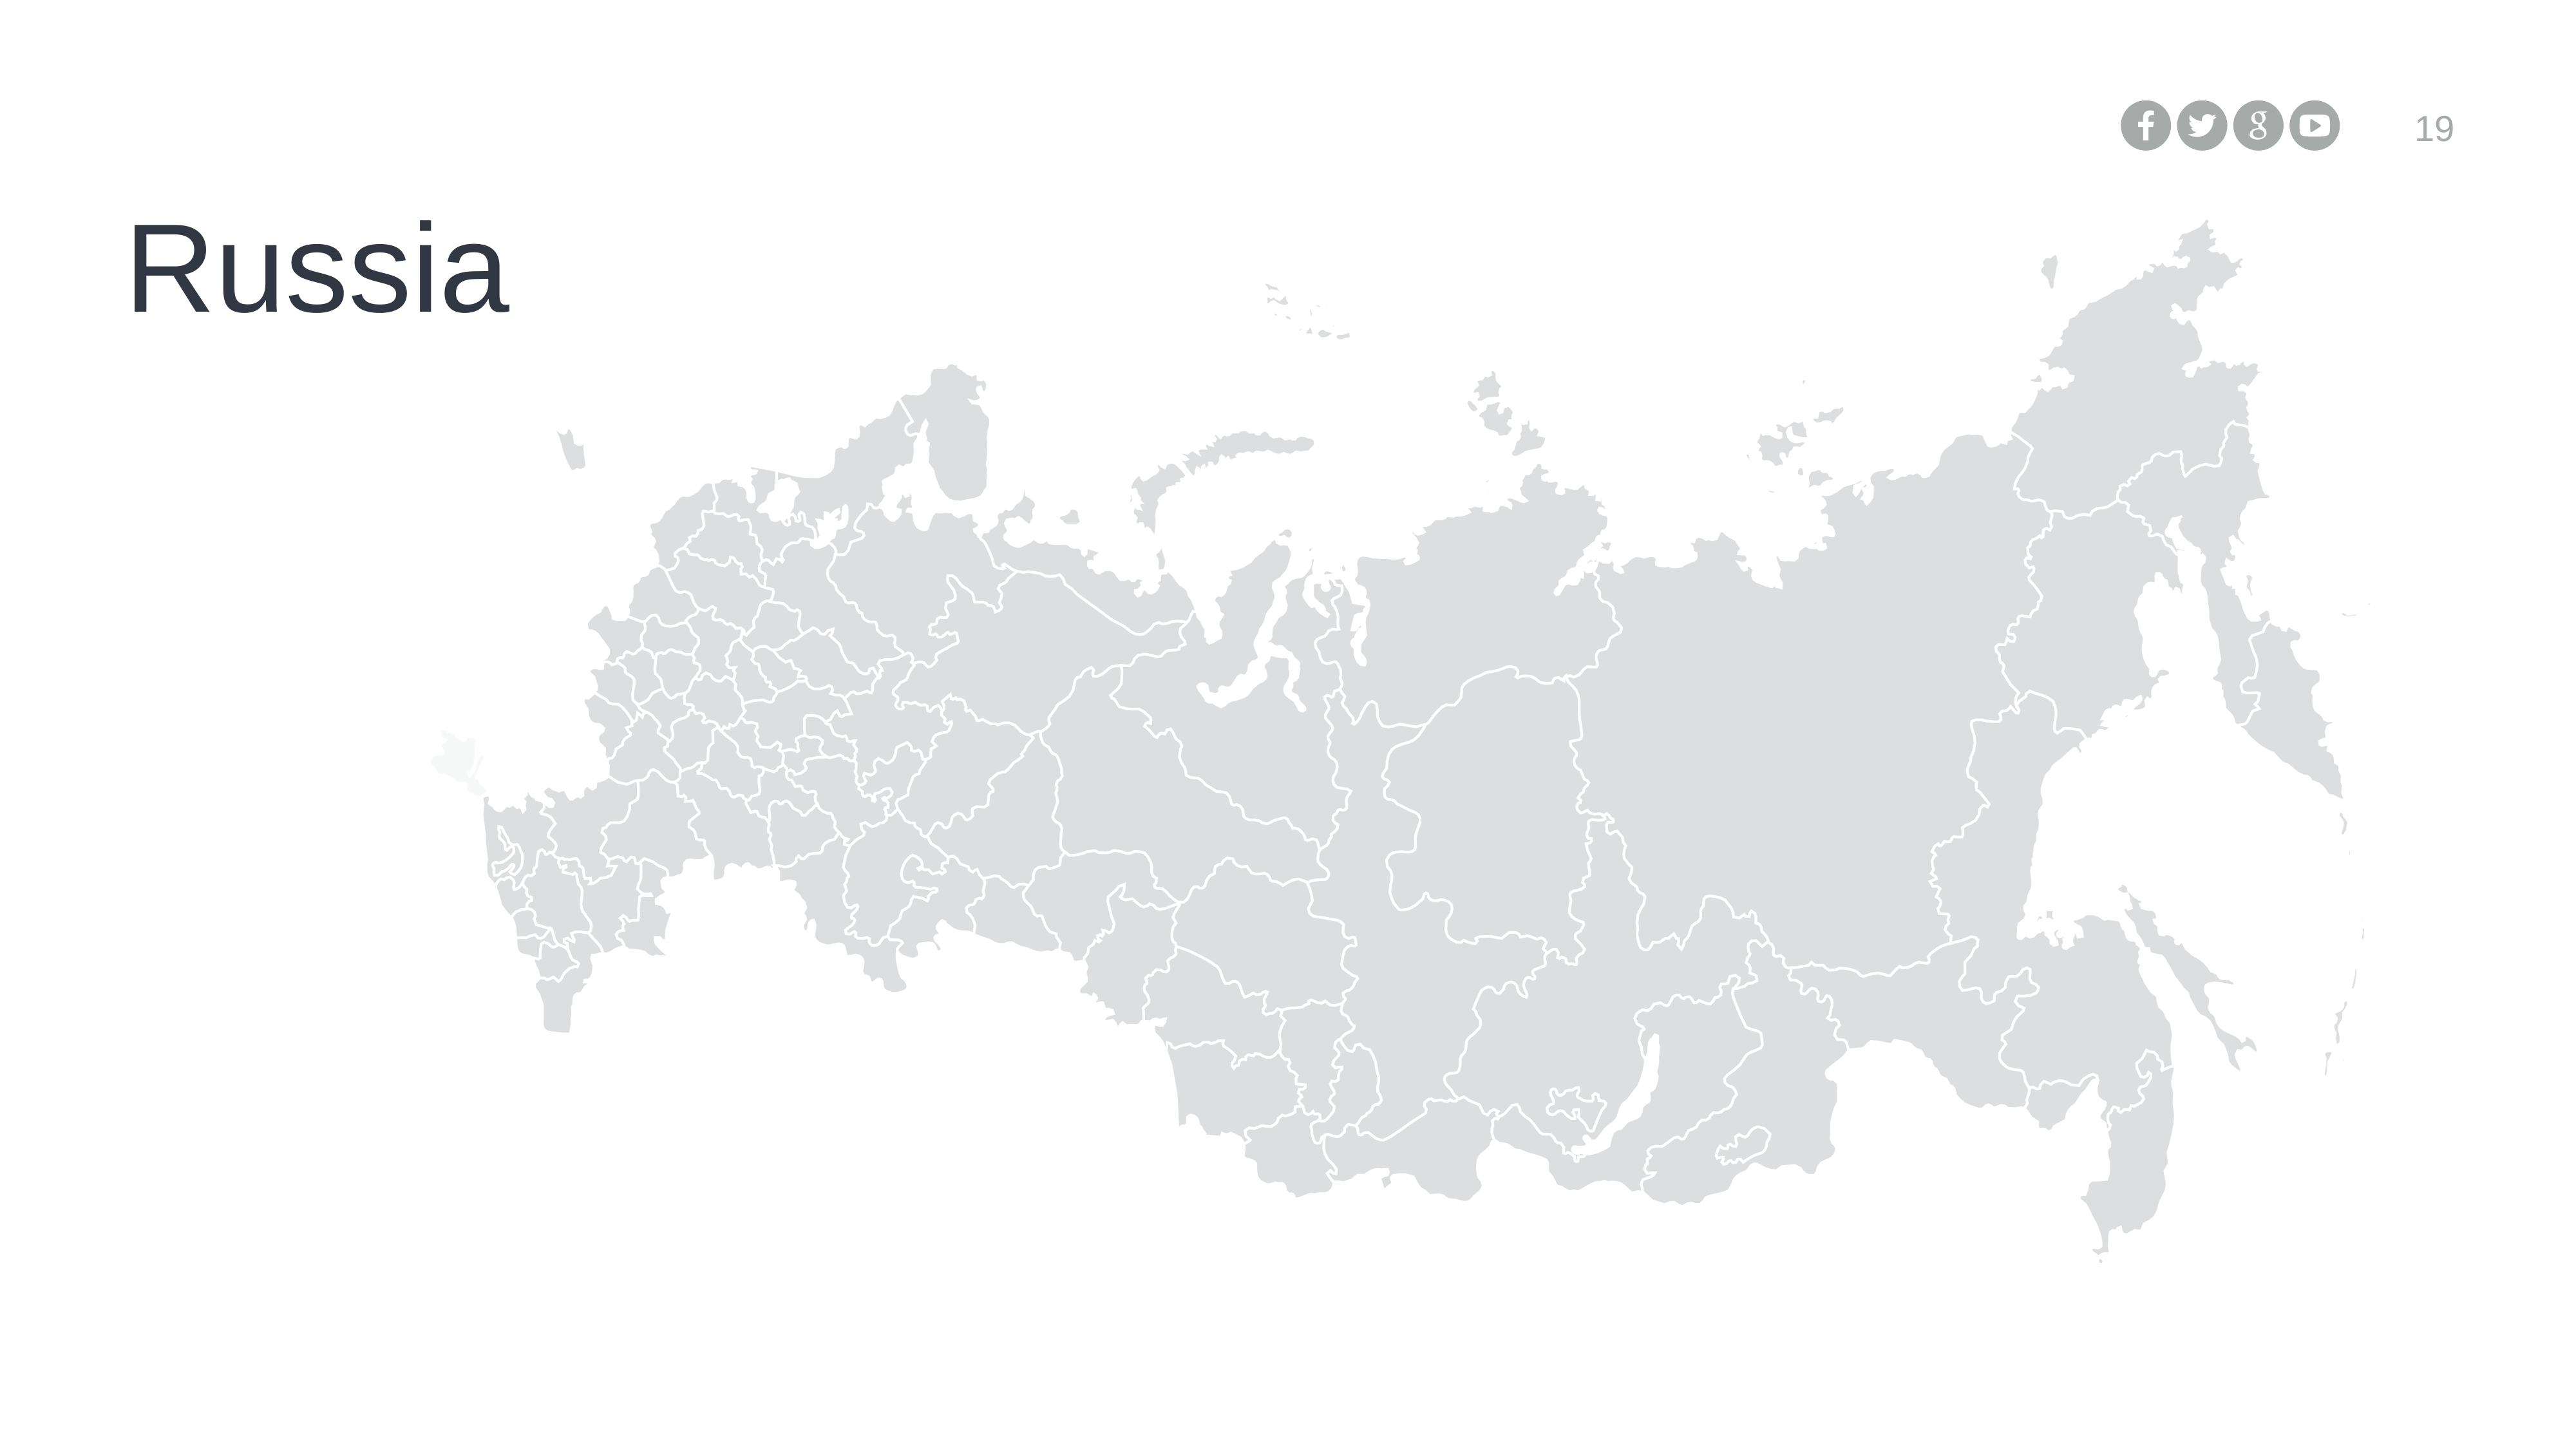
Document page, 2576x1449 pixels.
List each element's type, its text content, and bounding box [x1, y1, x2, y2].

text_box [430, 218, 2376, 1265]
slide_number 19 [2407, 97, 2468, 158]
title Russia [117, 178, 1672, 415]
